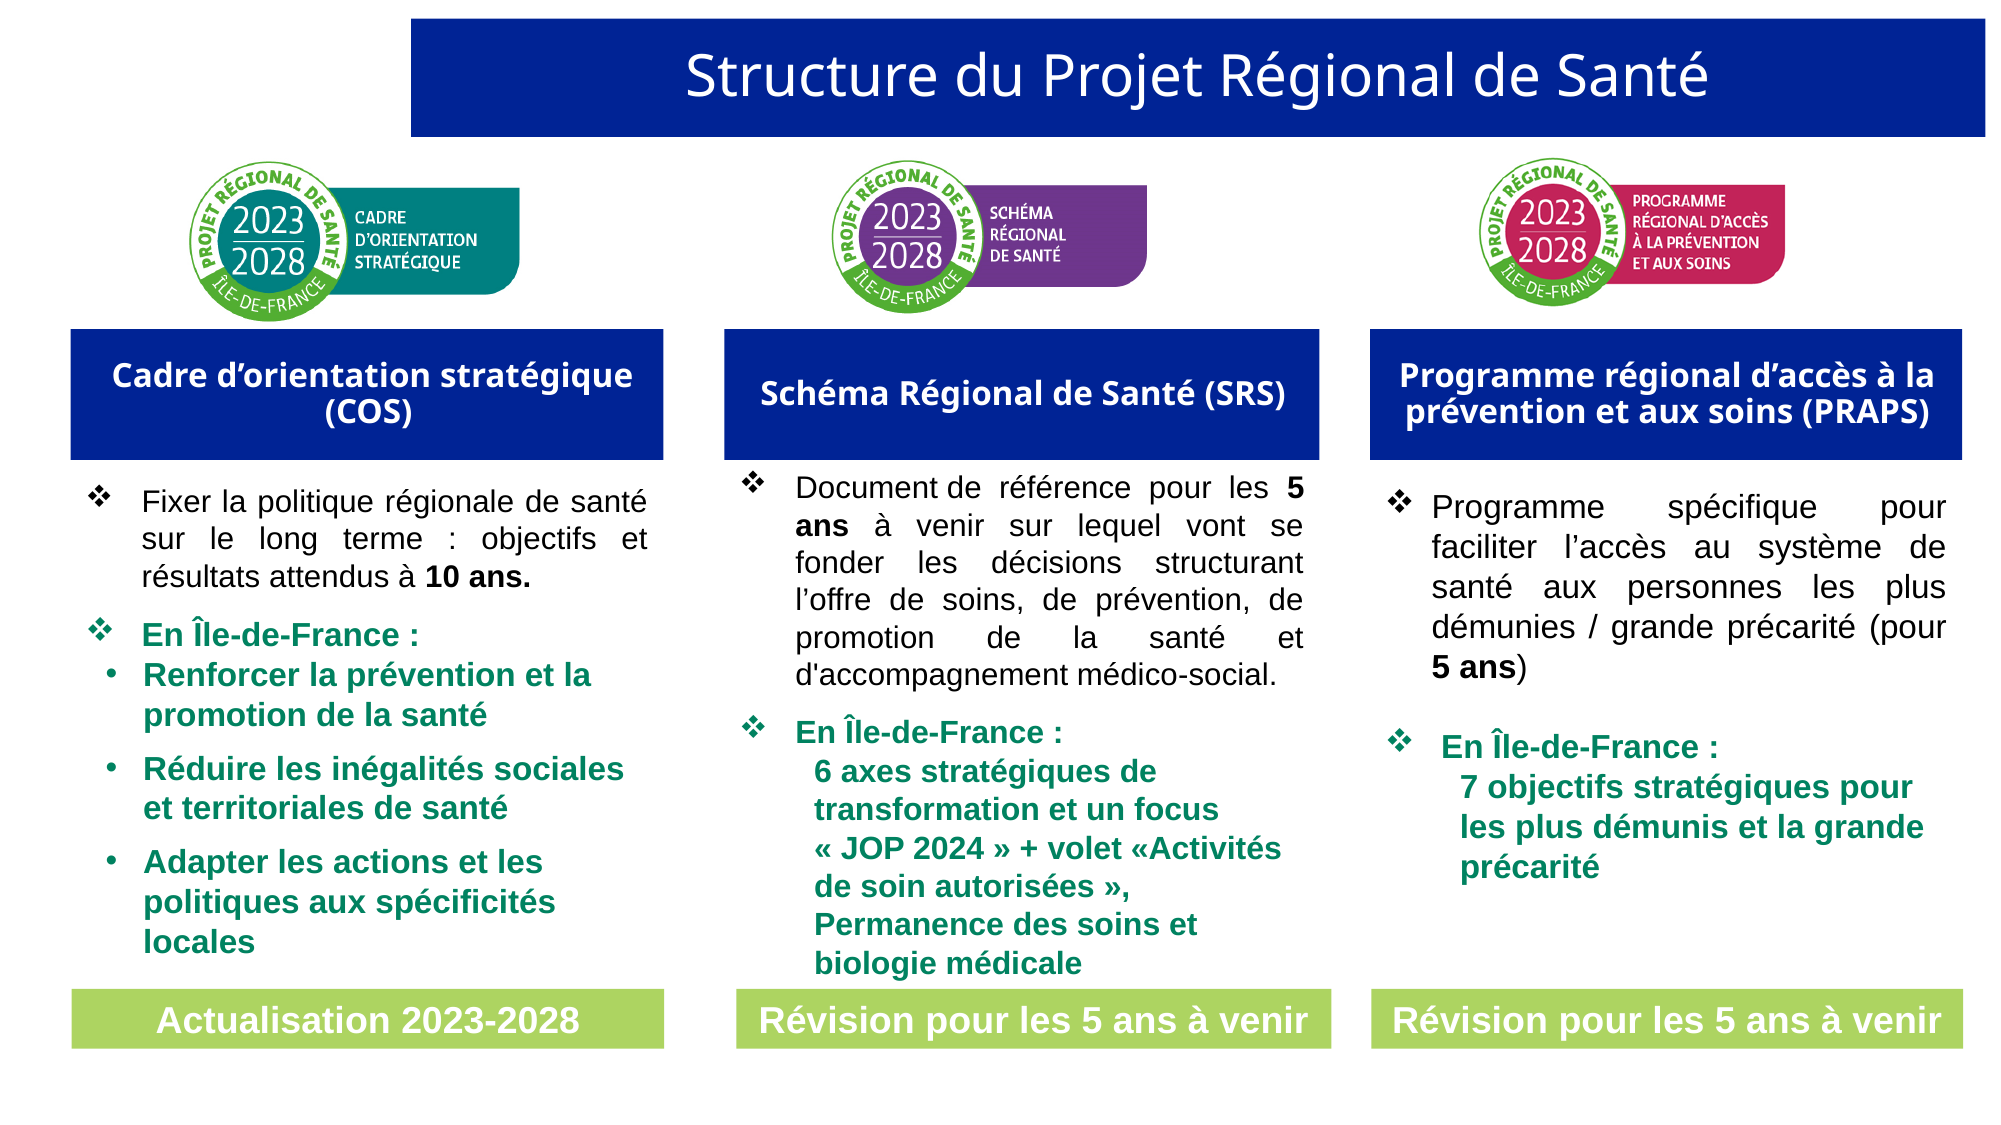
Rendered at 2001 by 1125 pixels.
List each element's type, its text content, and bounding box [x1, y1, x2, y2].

picture [1465, 151, 1799, 312]
text_box Révision pour les 5 ans à venir [1371, 988, 1964, 1049]
text_box Actualisation 2023-2028 [71, 988, 665, 1049]
list Programme régional d’accès à la prévention et aux soins (PRAPS) [1370, 329, 1963, 460]
list Cadre d’orientation stratégique (COS) [70, 329, 664, 428]
list Schéma Régional de Santé (SRS) [724, 329, 1320, 414]
text_box Fixer la politique régionale de santé sur le long terme : objectifs et résultats attendus à 10 ans. En Île-de-France : Renforcer la prévention et la promotion de la santé Réduire les inégalités sociales et territoriales de santé Adapter les actions et les politiques aux spécificités locales [70, 428, 664, 968]
text_box Document de référence pour les 5 ans à venir sur lequel vont se fonder les décisions structurant l’offre de soins, de prévention, de promotion de la santé et d'accompagnement médico-social. En Île-de-France : 6 axes stratégiques de transformation et un focus « JOP 2024 » + volet «Activités de soin autorisées », Permanence des soins et biologie médicale [724, 414, 1320, 1125]
text_box Programme spécifique pour faciliter l’accès au système de santé aux personnes les plus démunies / grande précarité (pour 5 ans) En Île-de-France : 7 objectifs stratégiques pour les plus démunis et la grande précarité [1370, 478, 1963, 893]
text_box Révision pour les 5 ans à venir [736, 988, 1332, 1049]
title Structure du Projet Régional de Santé [411, 18, 1986, 137]
picture [817, 153, 1162, 319]
picture [173, 154, 535, 328]
